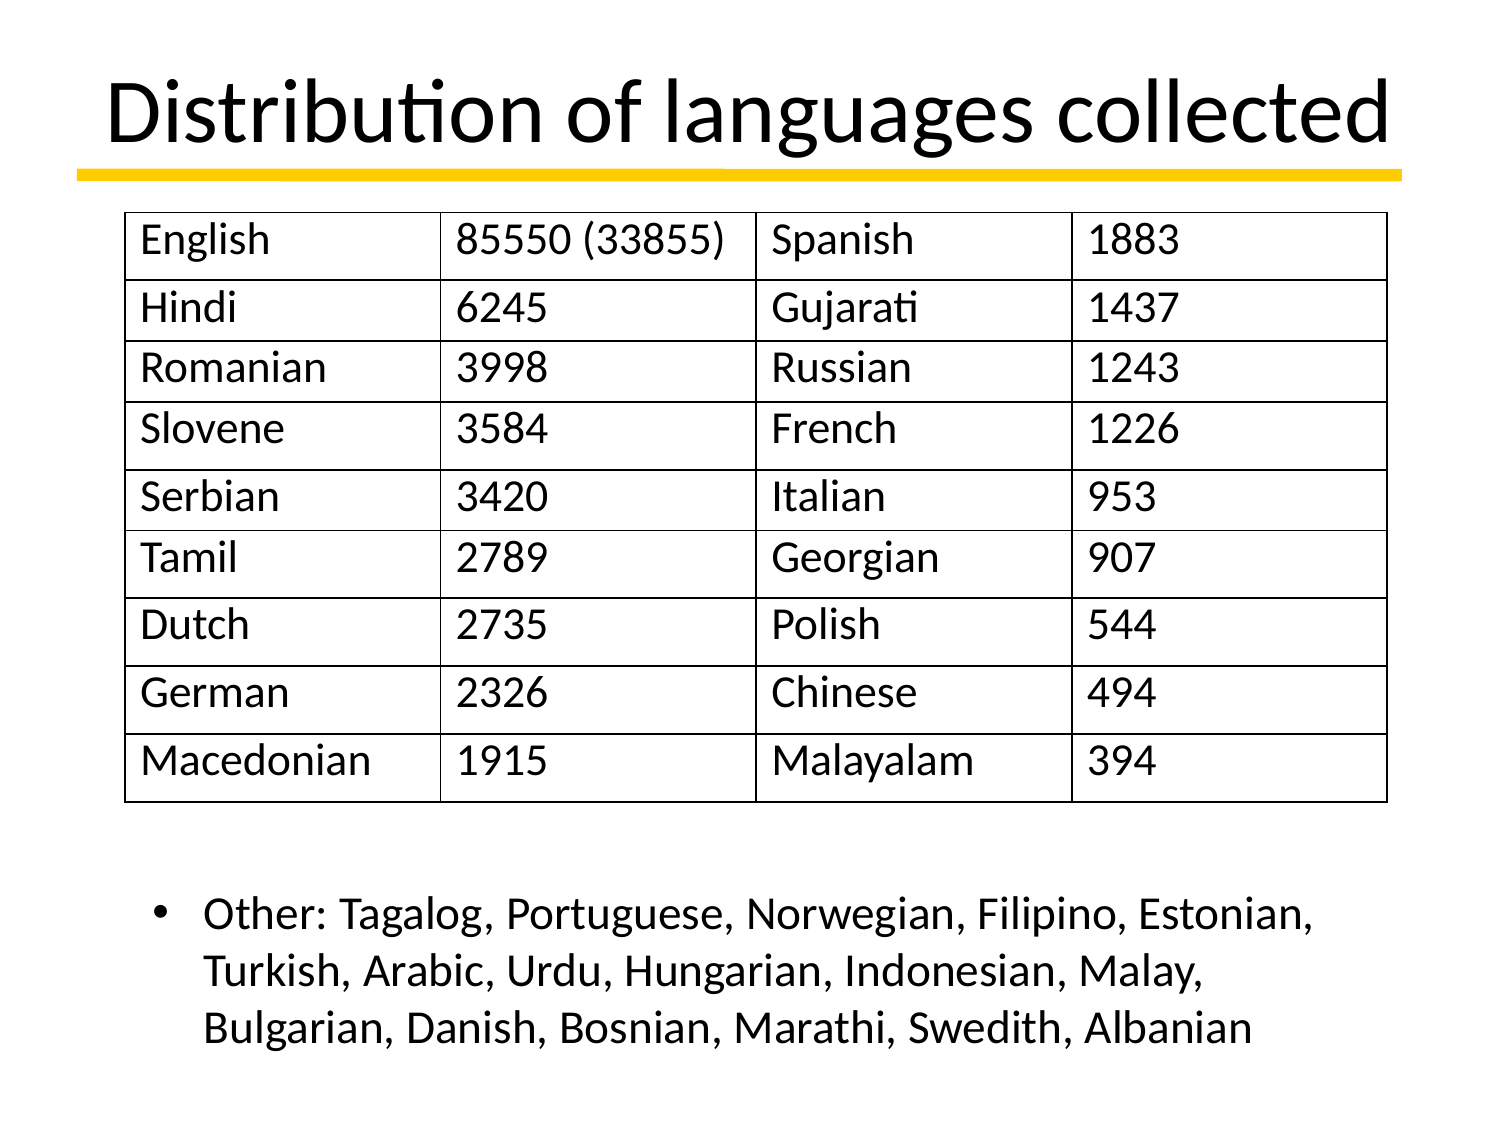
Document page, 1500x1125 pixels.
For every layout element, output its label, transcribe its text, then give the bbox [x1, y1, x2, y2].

table_header 85550 (33855) [441, 213, 755, 279]
table_cell 6245 [441, 281, 755, 340]
table_cell Chinese [757, 667, 1071, 733]
table_cell 3584 [441, 403, 755, 469]
table_cell Slovene [126, 403, 440, 469]
table_cell 1243 [1073, 342, 1386, 401]
table_cell Tamil [126, 531, 440, 597]
table_cell Polish [757, 599, 1071, 665]
table_cell 1226 [1073, 403, 1386, 469]
table_cell 2326 [441, 667, 755, 733]
table_cell 907 [1073, 531, 1386, 597]
table_cell Macedonian [126, 735, 440, 801]
table_cell 2735 [441, 599, 755, 665]
table_cell Georgian [757, 531, 1071, 597]
table_cell Hindi [126, 281, 440, 340]
table_cell French [757, 403, 1071, 469]
table_cell 1437 [1073, 281, 1386, 340]
table_cell Dutch [126, 599, 440, 665]
table_header English [126, 213, 440, 279]
table_cell 3998 [441, 342, 755, 401]
list Other: Tagalog, Portuguese, Norwegian, Filipino, Estonian, Turkish, Arabic, Urdu, Hungarian, Indonesian, Malay, Bulgarian, Danish, Bosnian, Marathi, Swedith, Albanian [137, 875, 1400, 1093]
table_cell 2789 [441, 531, 755, 597]
table_cell Italian [757, 471, 1071, 530]
table_cell 544 [1073, 599, 1386, 665]
table_cell 1915 [441, 735, 755, 801]
title Distribution of languages collected [75, 12, 1425, 200]
table_cell Russian [757, 342, 1071, 401]
table_cell 3420 [441, 471, 755, 530]
table_cell Romanian [126, 342, 440, 401]
table_cell 953 [1073, 471, 1386, 530]
table_header 1883 [1073, 213, 1386, 279]
table_cell German [126, 667, 440, 733]
table_cell 494 [1073, 667, 1386, 733]
table_cell Malayalam [757, 735, 1071, 801]
table_header Spanish [757, 213, 1071, 279]
table_cell 394 [1073, 735, 1386, 801]
table_cell Serbian [126, 471, 440, 530]
table_cell Gujarati [757, 281, 1071, 340]
